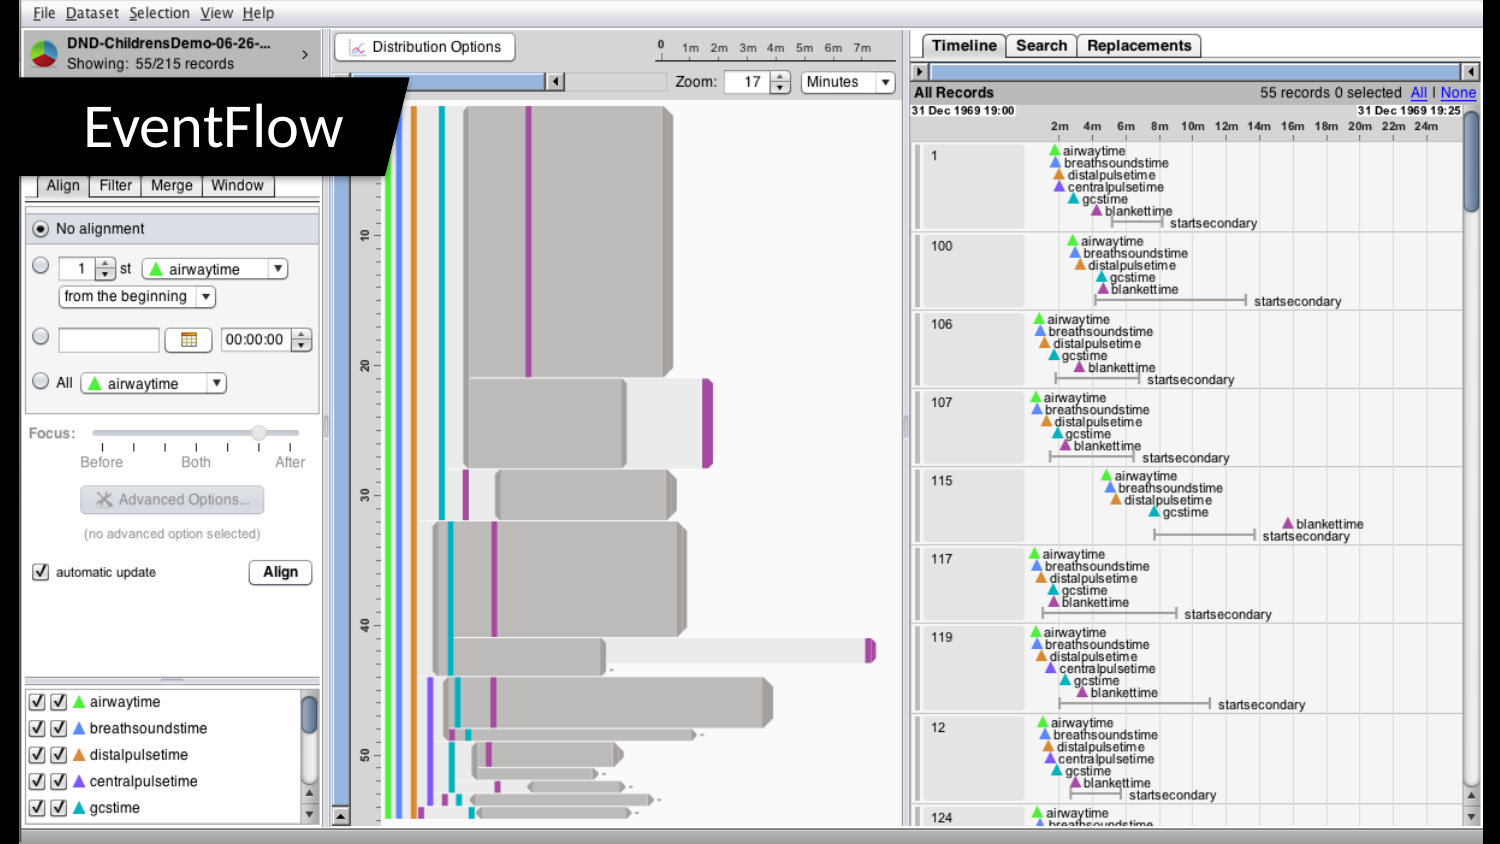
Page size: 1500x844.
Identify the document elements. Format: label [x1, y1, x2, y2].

picture [19, 0, 1483, 844]
text_box [0, 77, 410, 177]
